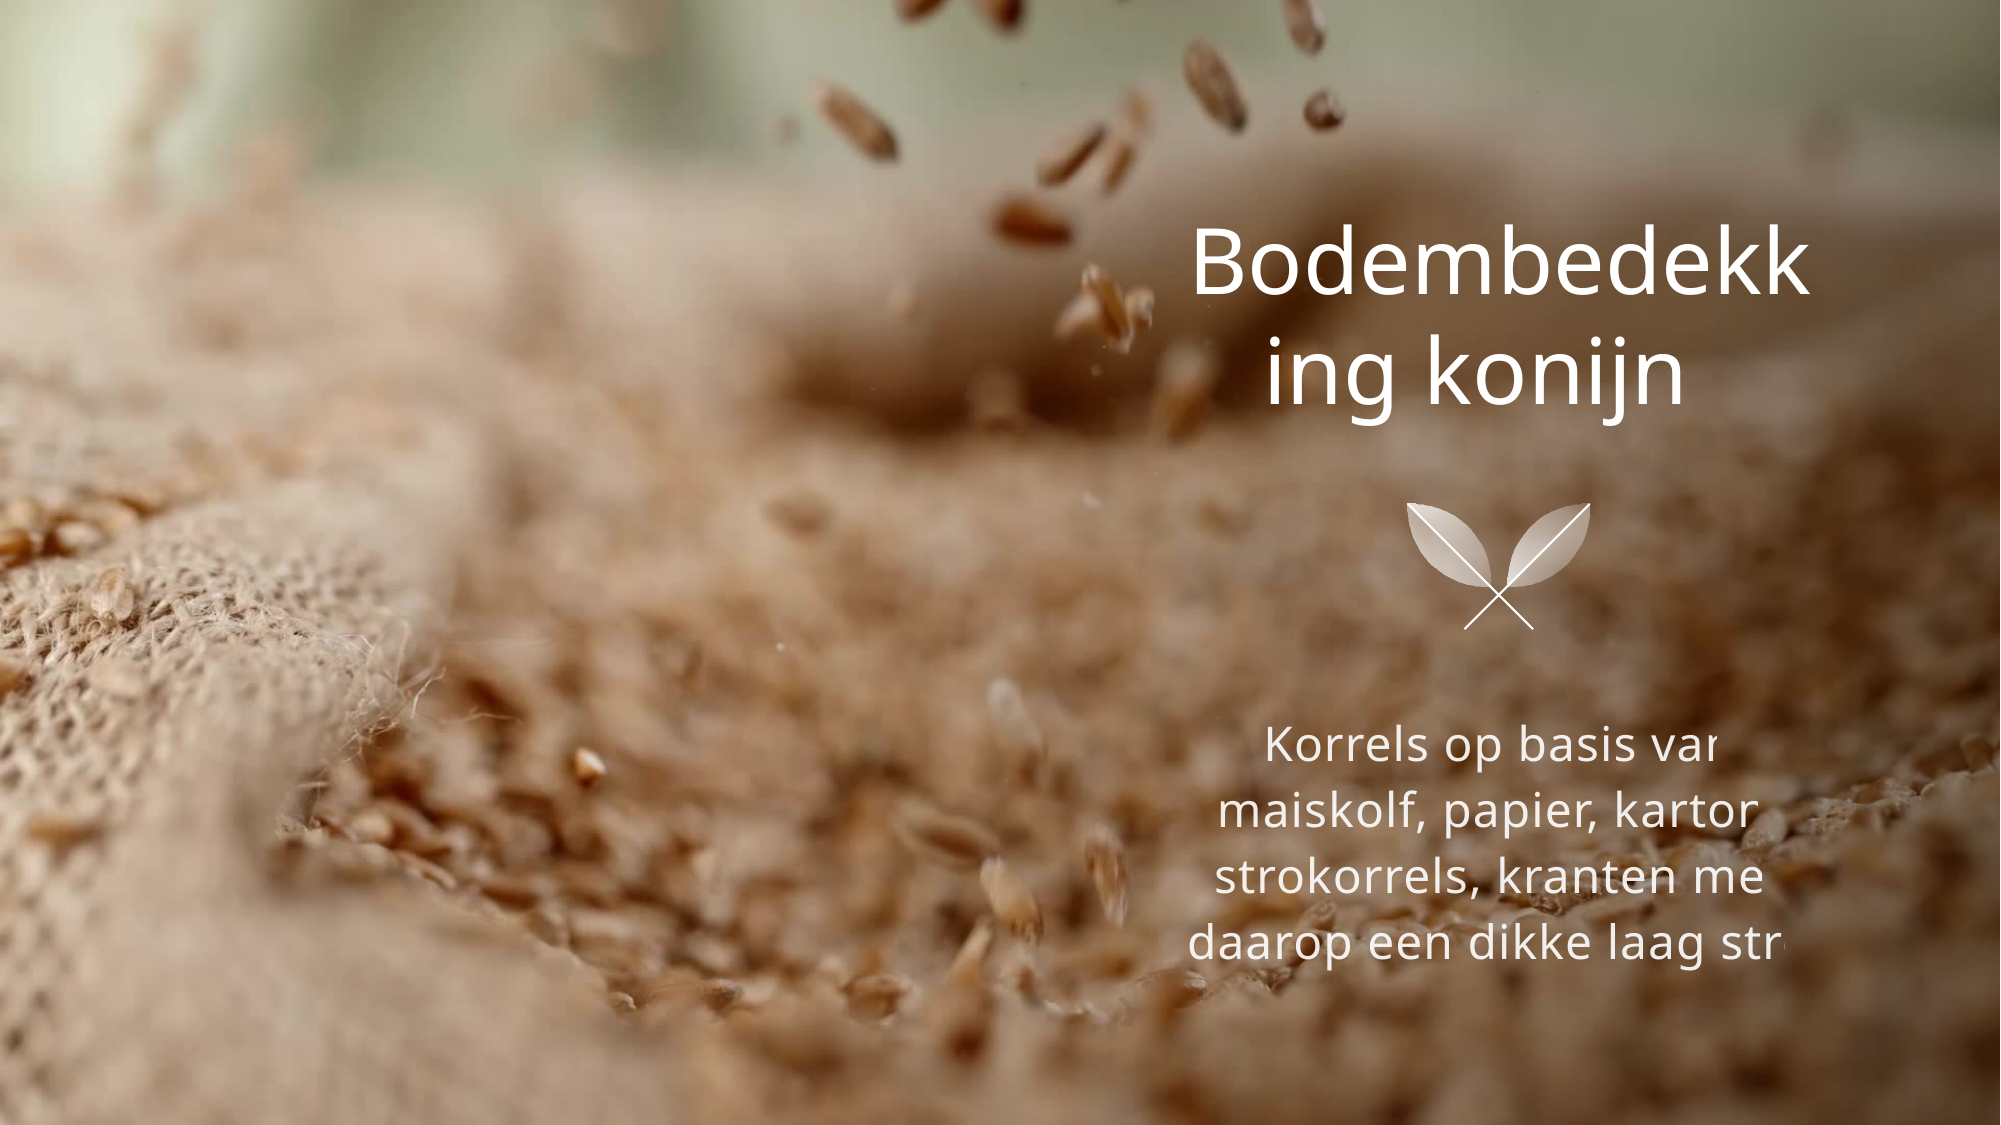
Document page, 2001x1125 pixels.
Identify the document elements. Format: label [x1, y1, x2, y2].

picture [0, 0, 2000, 1125]
text_box [1317, 465, 1682, 660]
